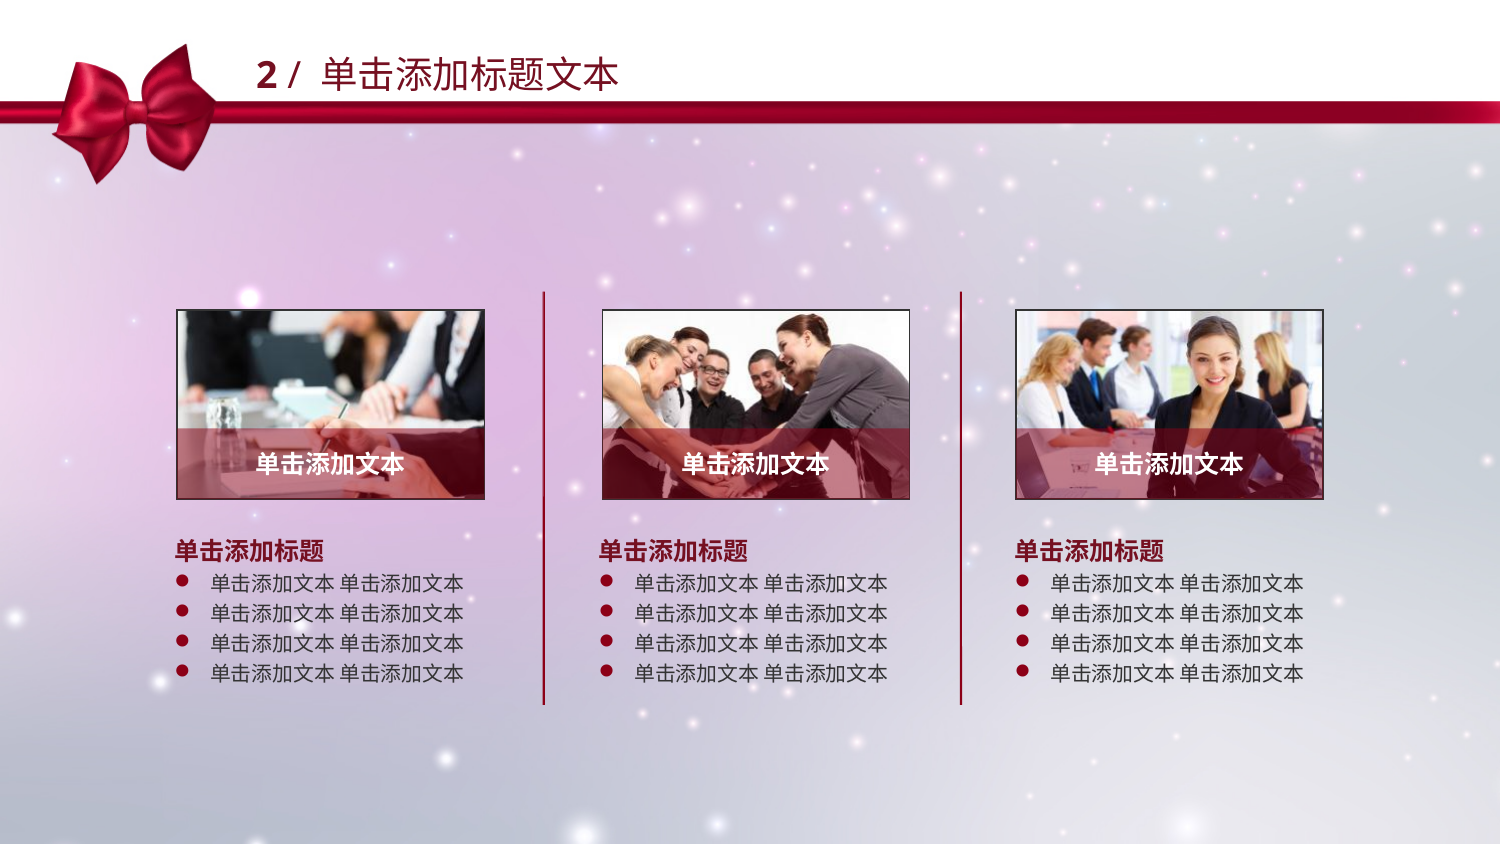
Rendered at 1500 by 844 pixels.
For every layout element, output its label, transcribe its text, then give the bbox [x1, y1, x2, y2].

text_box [177, 310, 485, 500]
text_box 单击添加标题 单击添加文本 单击添加文本 单击添加文本 单击添加文本 单击添加文本 单击添加文本 单击添加文本 单击添加文本 [159, 522, 479, 693]
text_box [1015, 310, 1324, 500]
text_box 单击添加标题 单击添加文本 单击添加文本 单击添加文本 单击添加文本 单击添加文本 单击添加文本 单击添加文本 单击添加文本 [584, 522, 903, 693]
text_box 2 / 单击添加标题文本 [241, 43, 635, 104]
text_box 单击添加标题 单击添加文本 单击添加文本 单击添加文本 单击添加文本 单击添加文本 单击添加文本 单击添加文本 单击添加文本 [1000, 522, 1319, 693]
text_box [602, 310, 910, 500]
picture [0, 0, 1500, 844]
